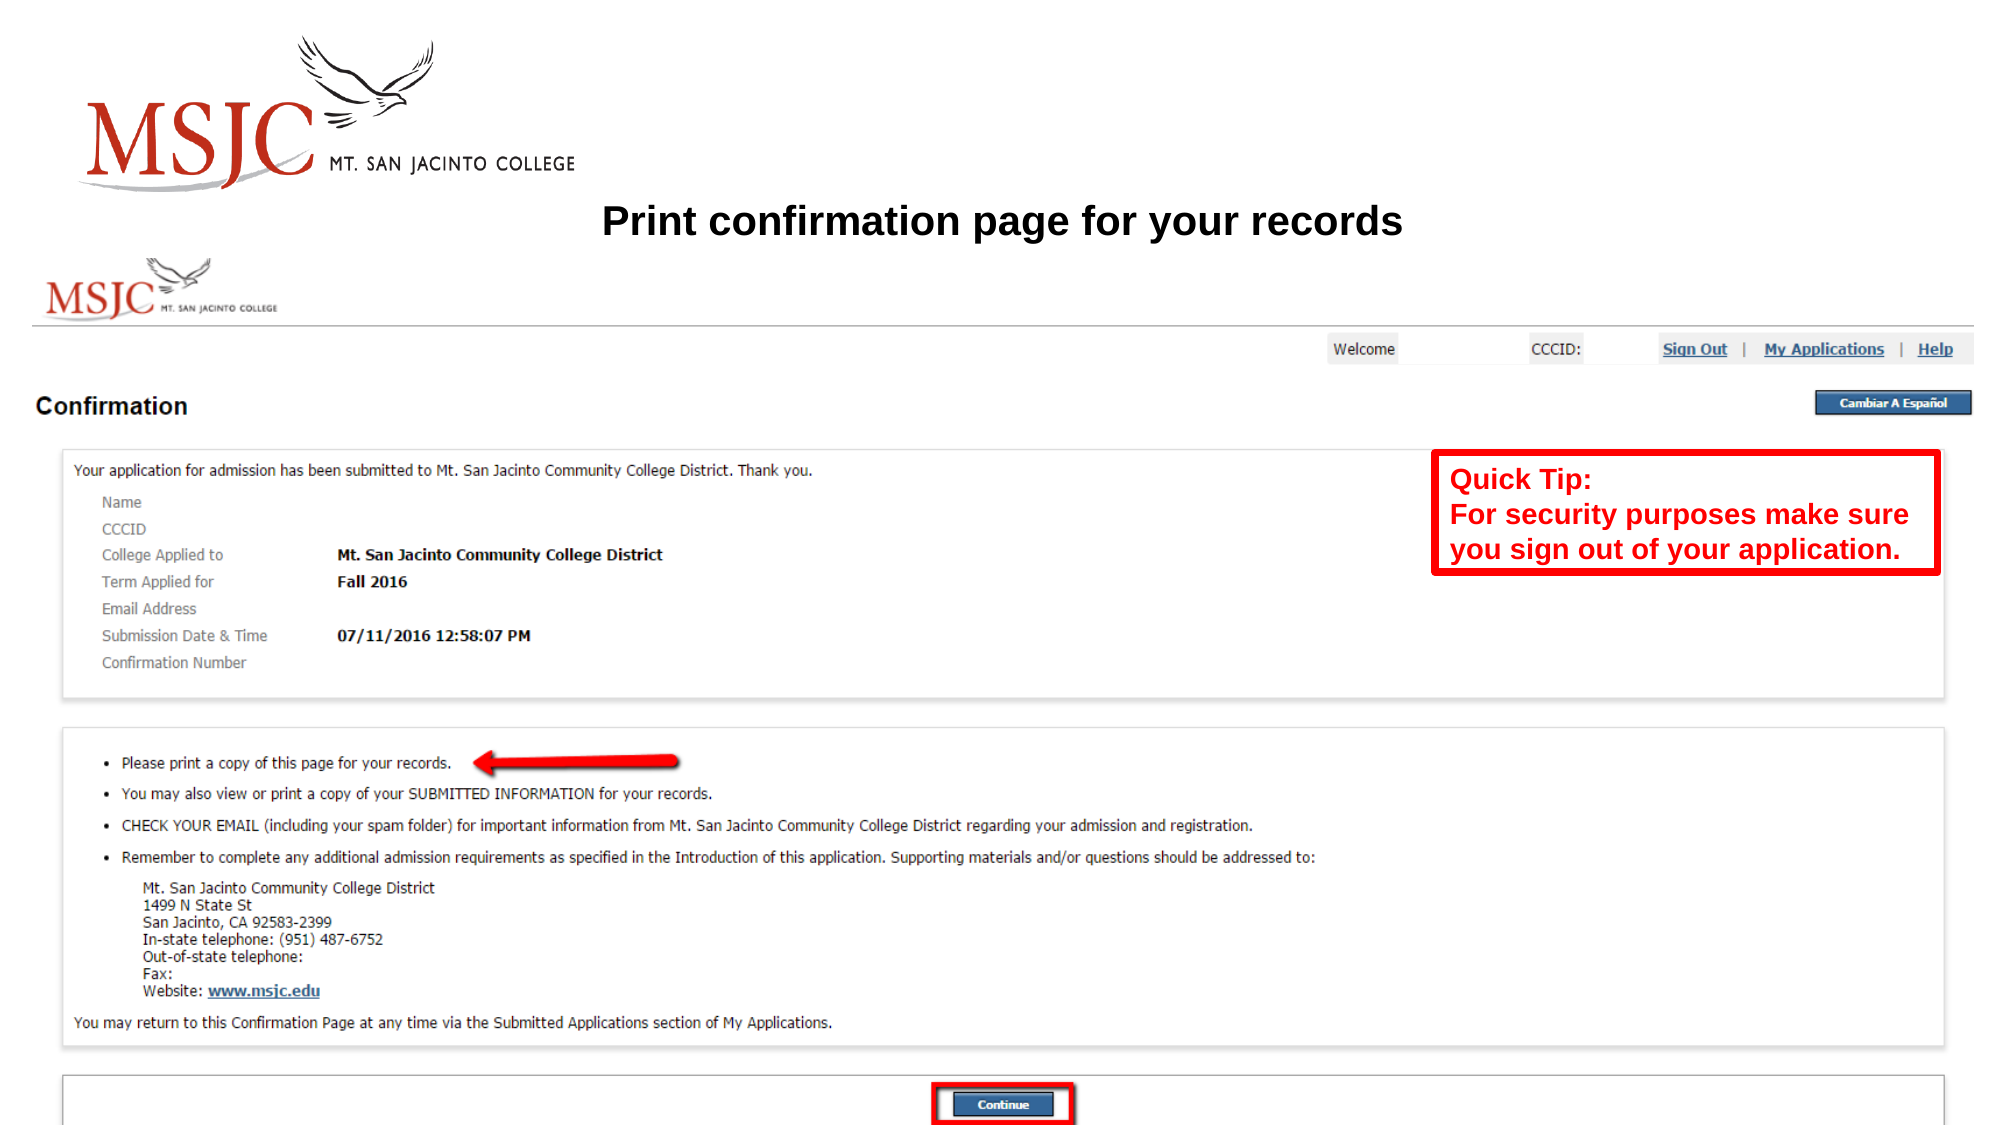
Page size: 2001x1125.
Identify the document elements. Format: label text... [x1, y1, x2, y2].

picture [32, 258, 1974, 1125]
picture [77, 35, 576, 192]
title Print confirmation page for your records [140, 193, 1866, 252]
